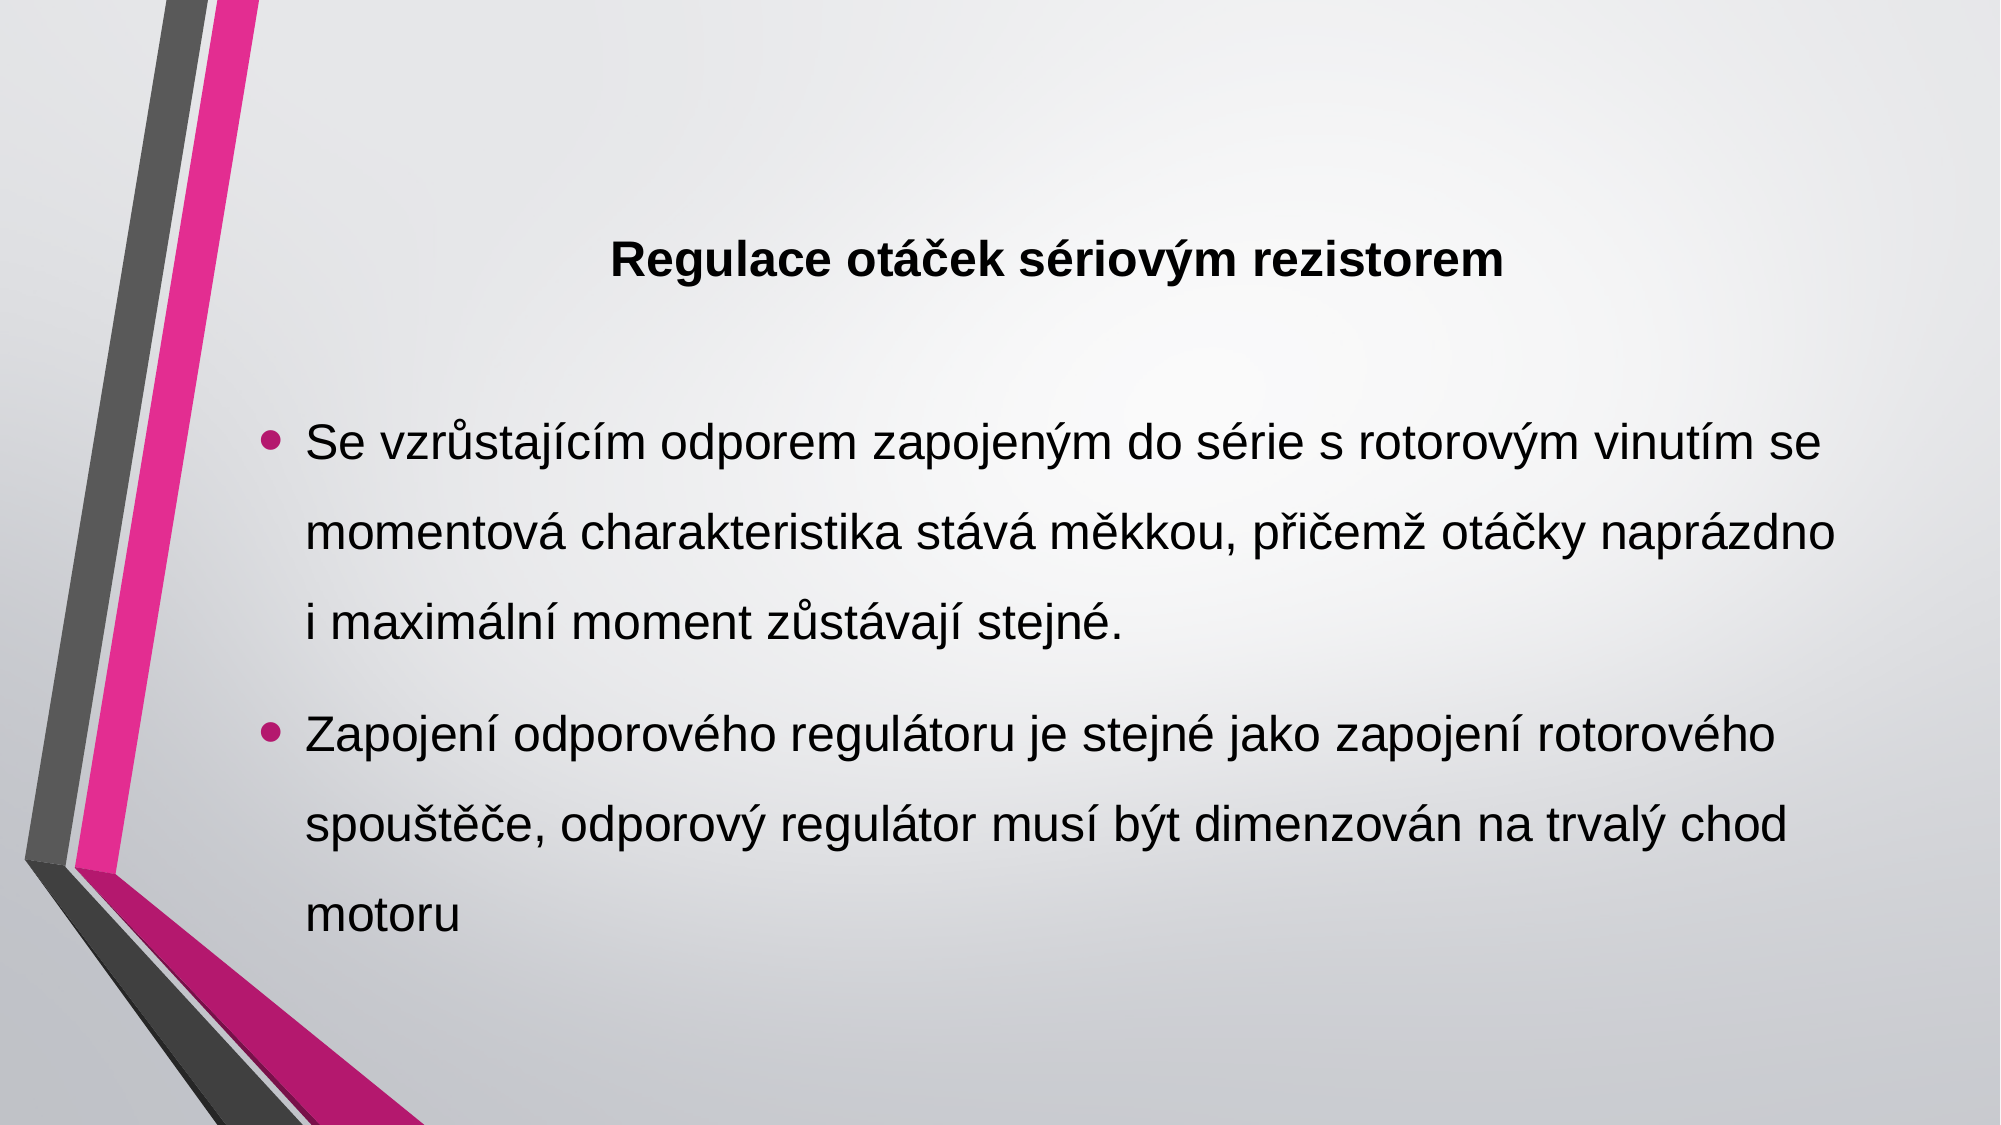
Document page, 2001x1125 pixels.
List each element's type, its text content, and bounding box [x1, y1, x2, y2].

title Regulace otáček sériovým rezistorem [243, 112, 1887, 359]
list Se vzrůstajícím odporem zapojeným do série s rotorovým vinutím se momentová charakteristika stává měkkou, přičemž otáčky naprázdno i maximální moment zůstávají stejné. Zapojení odporového regulátoru je stejné jako zapojení rotorového spouštěče, odporový regulátor musí být dimenzován na trvalý chod motoru [243, 359, 1887, 962]
